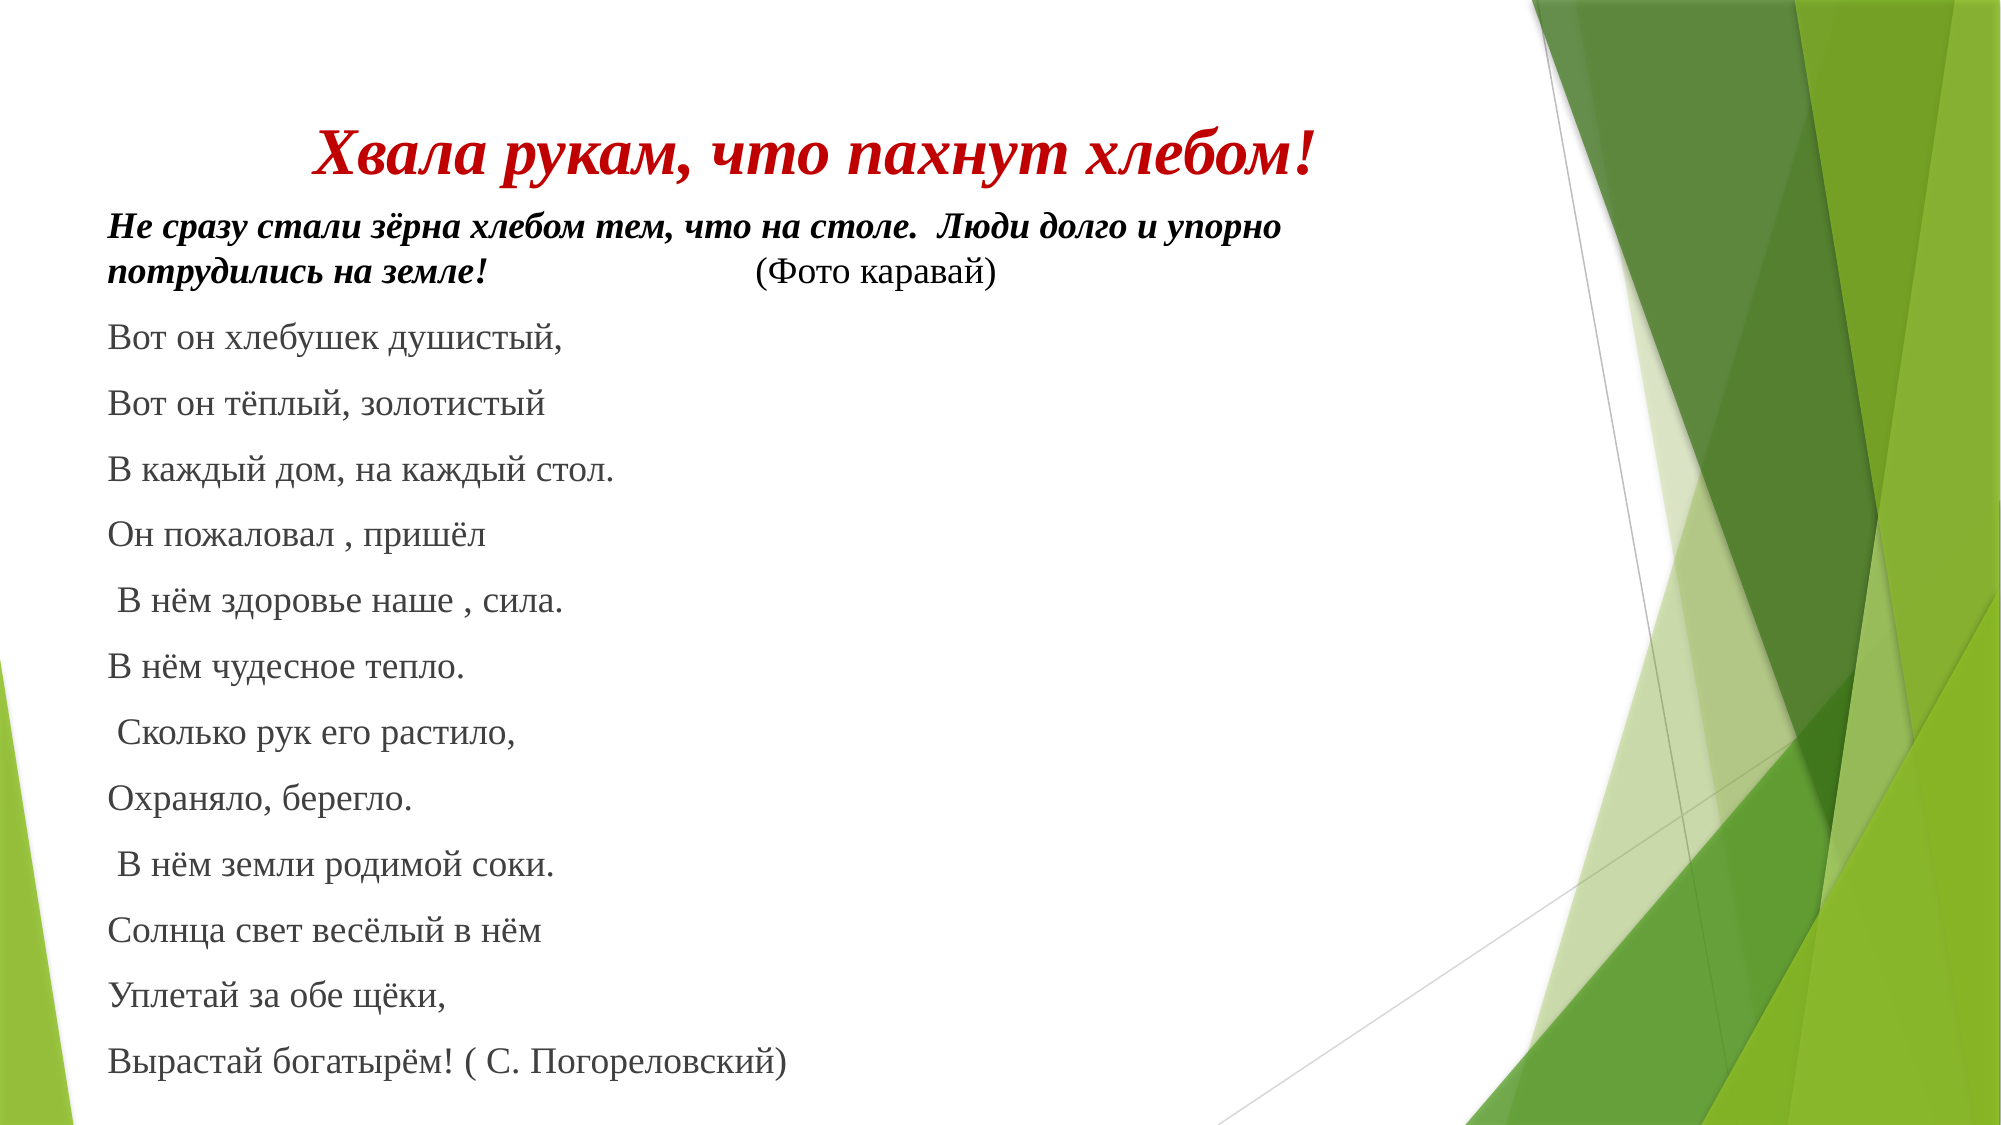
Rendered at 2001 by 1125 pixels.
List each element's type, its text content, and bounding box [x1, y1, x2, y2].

title Хвала рукам, что пахнут хлебом! [111, 99, 1522, 317]
list Не сразу стали зёрна хлебом тем, что на столе. Люди долго и упорно потрудились на земле! (Фото каравай) Вот он хлебушек душистый, Вот он тёплый, золотистый В каждый дом, на каждый стол. Он пожаловал , пришёл В нём здоровье наше , сила. В нём чудесное тепло. Сколько рук его растило, Охраняло, берегло. В нём земли родимой соки. Солнца свет весёлый в нём Уплетай за обе щёки, Вырастай богатырём! ( С. Погореловский) [92, 193, 1503, 1125]
